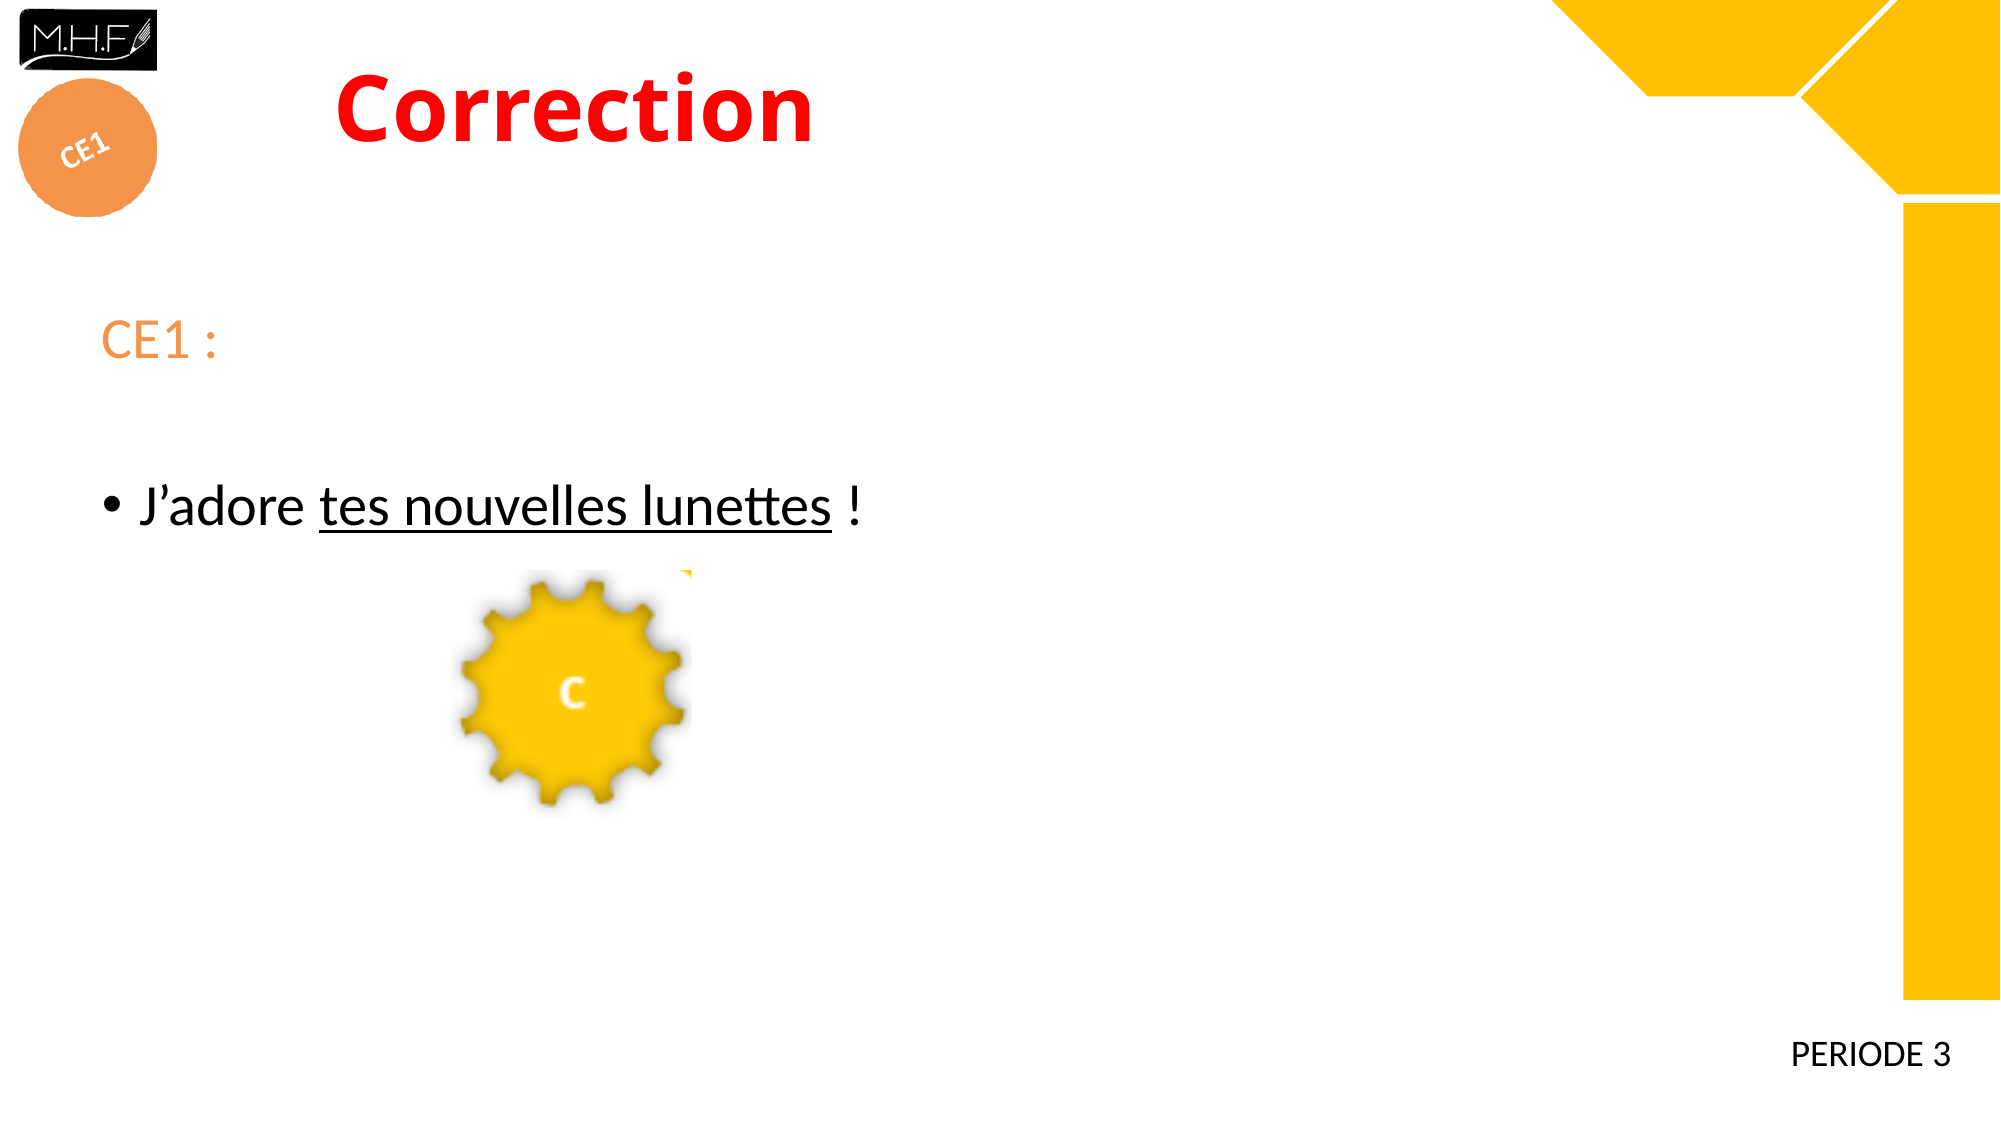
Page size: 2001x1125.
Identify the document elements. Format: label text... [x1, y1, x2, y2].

text_box [1902, 202, 2000, 1001]
text_box [1549, 0, 1892, 98]
picture [451, 570, 692, 818]
list CE1 : J’adore tes nouvelles lunettes ! [86, 300, 909, 1015]
title Correction [318, 3, 1865, 221]
text_box [1799, 0, 2000, 196]
text_box PERIODE 3 [1362, 1021, 1967, 1125]
picture [16, 7, 157, 74]
picture [18, 78, 157, 218]
